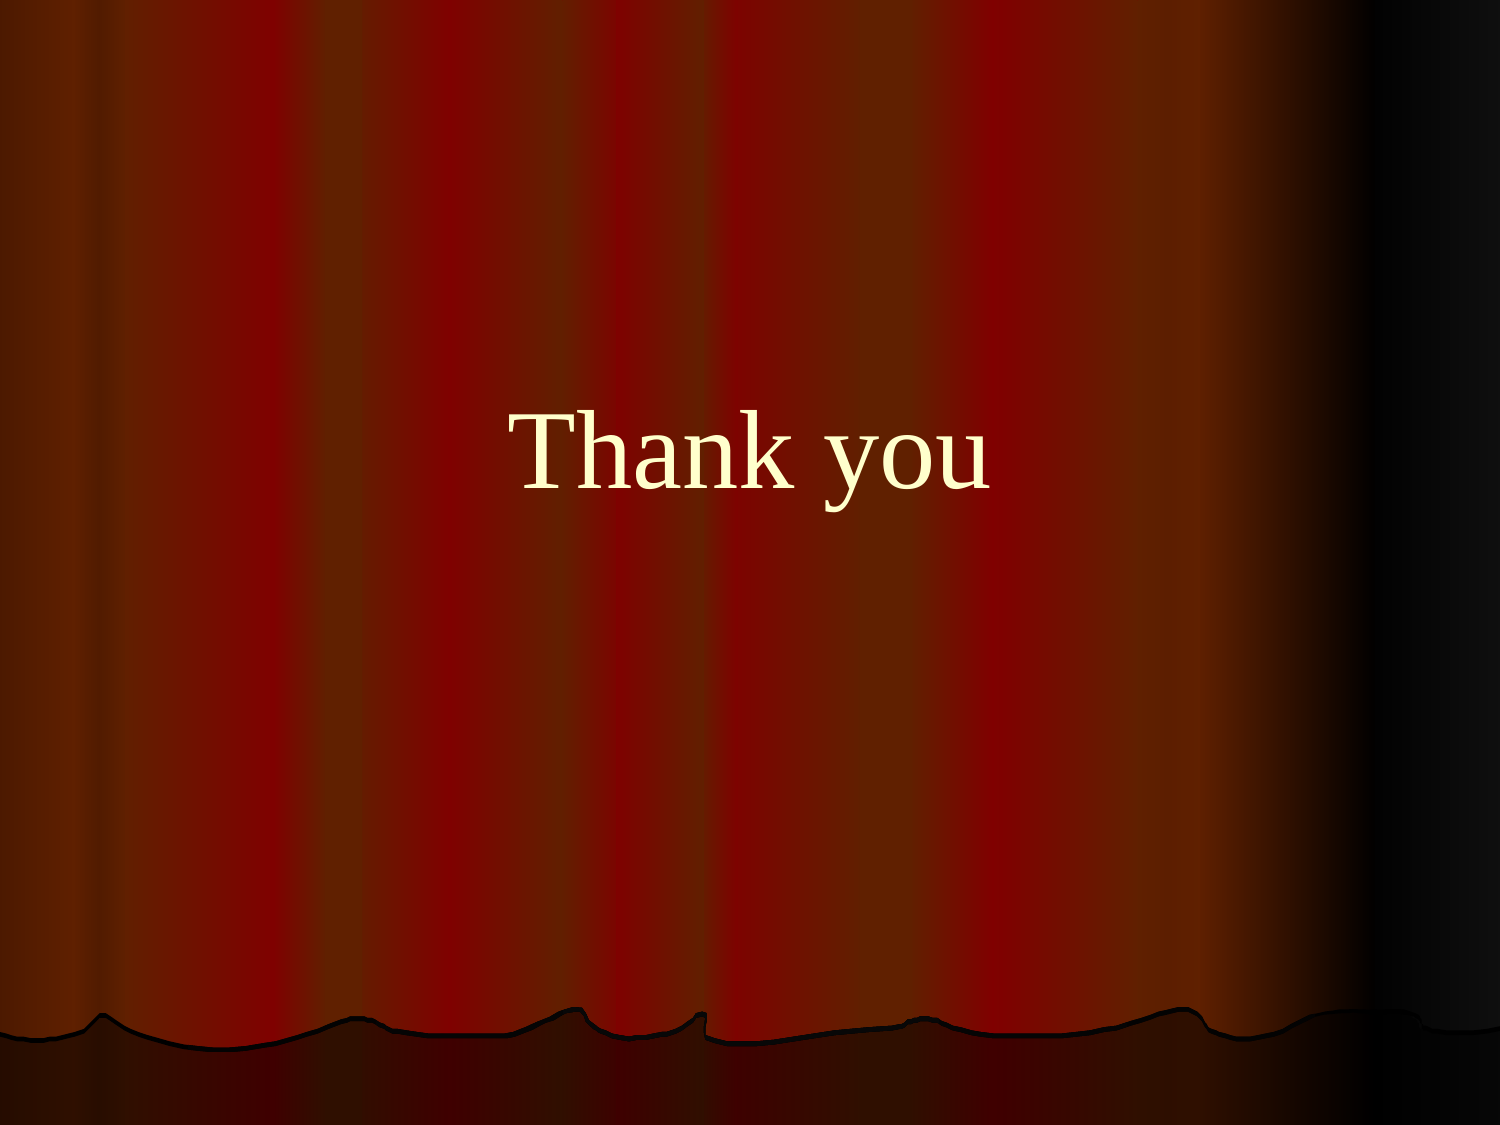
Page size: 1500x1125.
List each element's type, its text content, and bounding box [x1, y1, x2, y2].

title Thank you [74, 350, 1426, 538]
